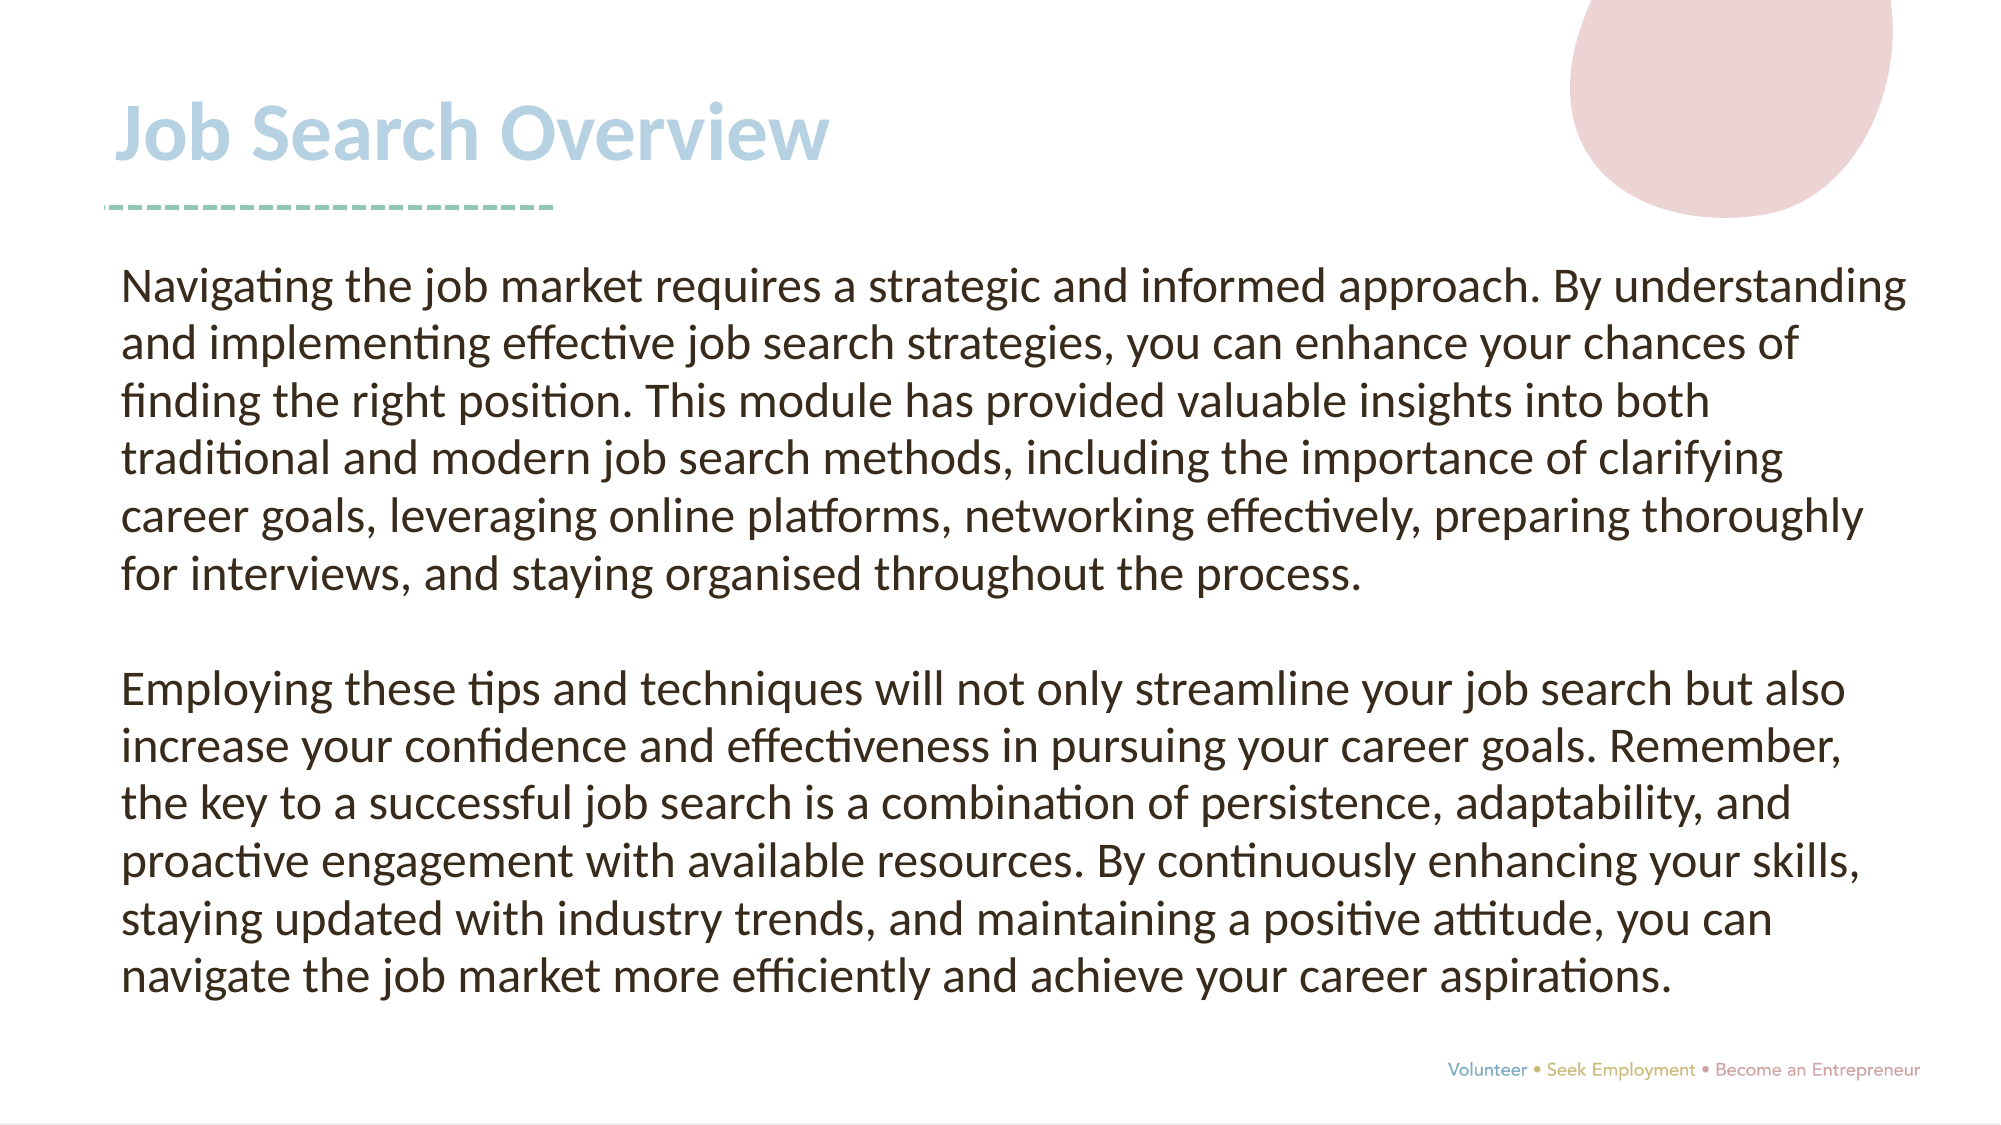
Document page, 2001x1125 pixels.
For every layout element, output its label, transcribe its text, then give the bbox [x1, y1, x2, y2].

picture [1418, 1046, 1971, 1103]
text_box Job Search Overview [100, 90, 1361, 197]
text_box Navigating the job market requires a strategic and informed approach. By understanding and implementing effective job search strategies, you can enhance your chances of finding the right position. This module has provided valuable insights into both traditional and modern job search methods, including the importance of clarifying career goals, leveraging online platforms, networking effectively, preparing thoroughly for interviews, and staying organised throughout the process. Employing these tips and techniques will not only streamline your job search but also increase your confidence and effectiveness in pursuing your career goals. Remember, the key to a successful job search is a combination of persistence, adaptability, and proactive engagement with available resources. By continuously enhancing your skills, staying updated with industry trends, and maintaining a positive attitude, you can navigate the job market more efficiently and achieve your career aspirations. [106, 247, 1924, 572]
text_box [1570, 0, 1893, 218]
